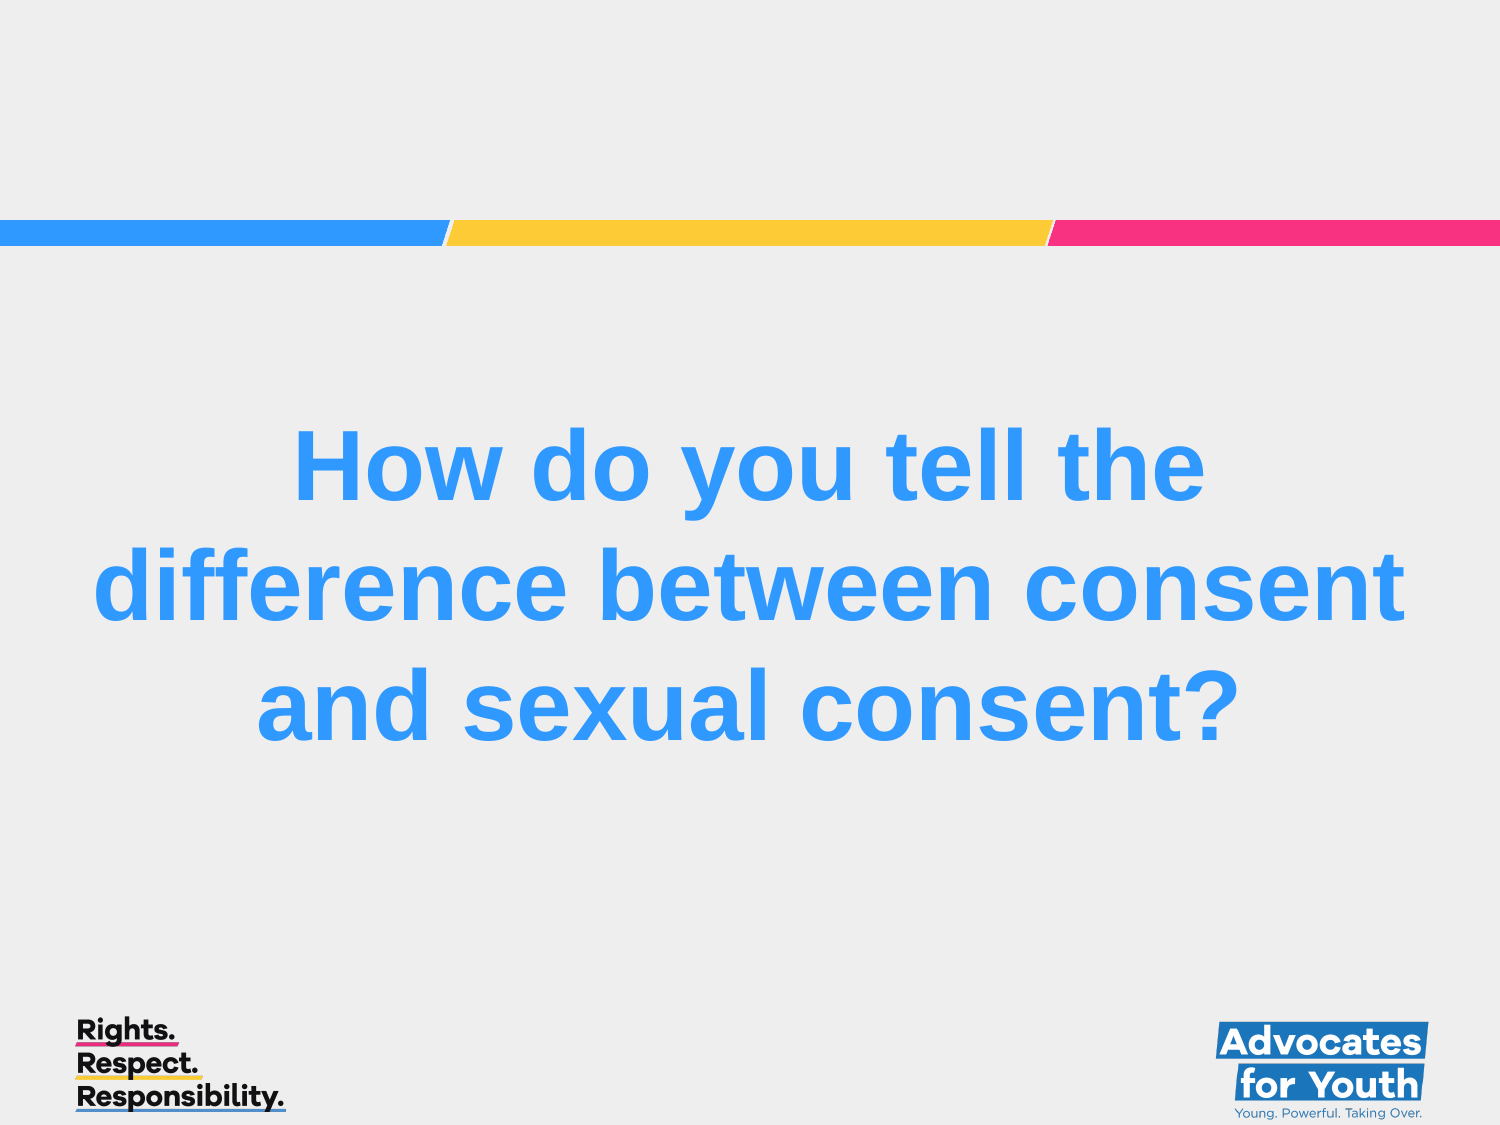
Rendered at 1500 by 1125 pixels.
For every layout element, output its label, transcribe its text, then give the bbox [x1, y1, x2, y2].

picture [0, 207, 1500, 258]
list How do you tell the difference between consent and sexual consent? [75, 392, 1425, 812]
